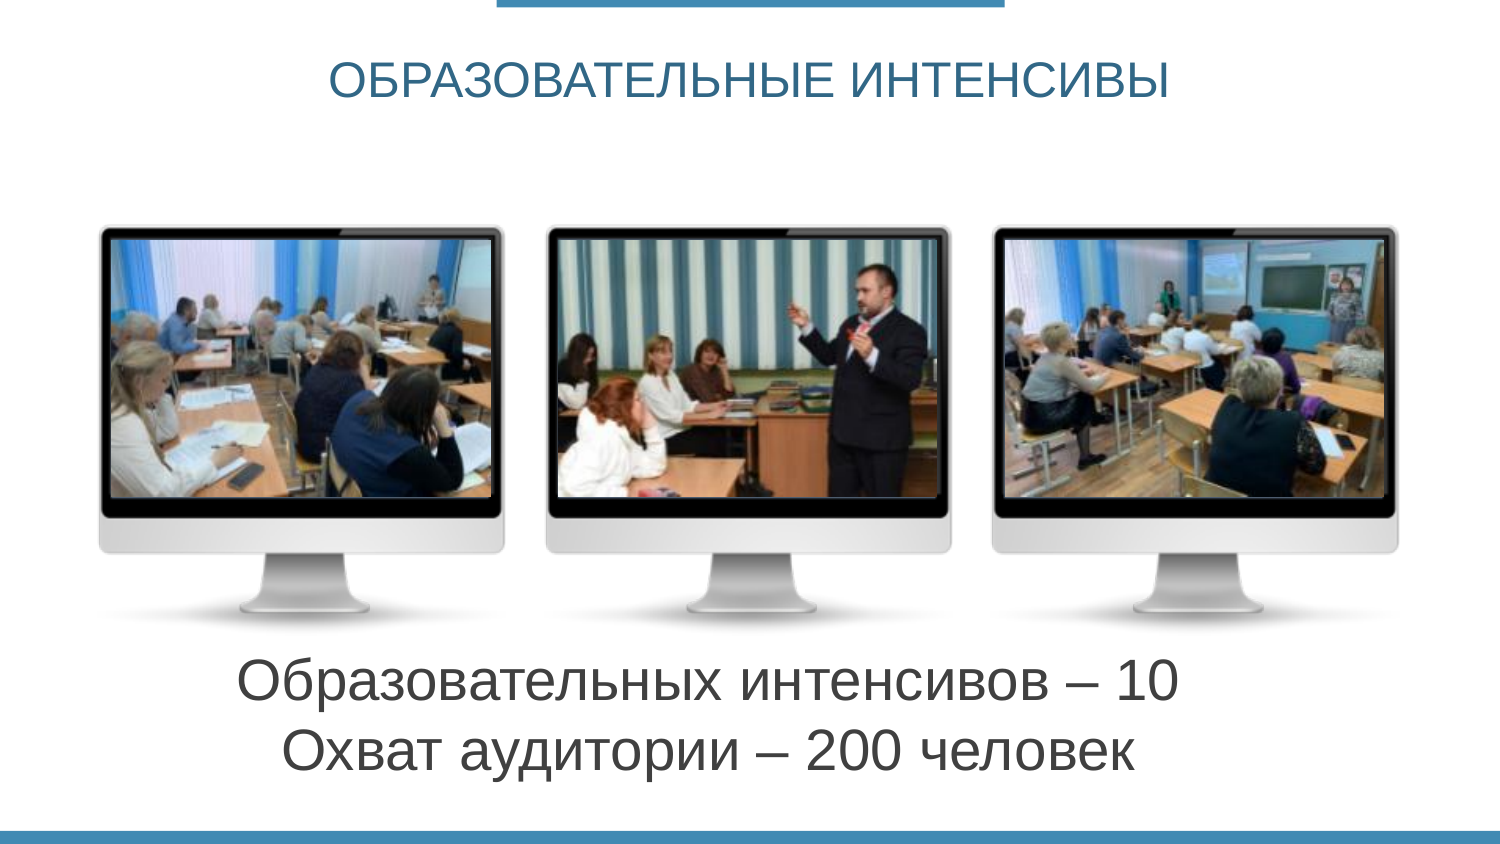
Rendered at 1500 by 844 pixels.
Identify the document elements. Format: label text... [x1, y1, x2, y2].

list ОБРАЗОВАТЕЛЬНЫЕ ИНТЕНСИВЫ [0, 29, 1500, 125]
picture [95, 223, 509, 634]
text_box Образовательных интенсивов – 10 Охват аудитории – 200 человек [76, 634, 1341, 703]
picture [542, 223, 956, 634]
picture [988, 223, 1403, 636]
